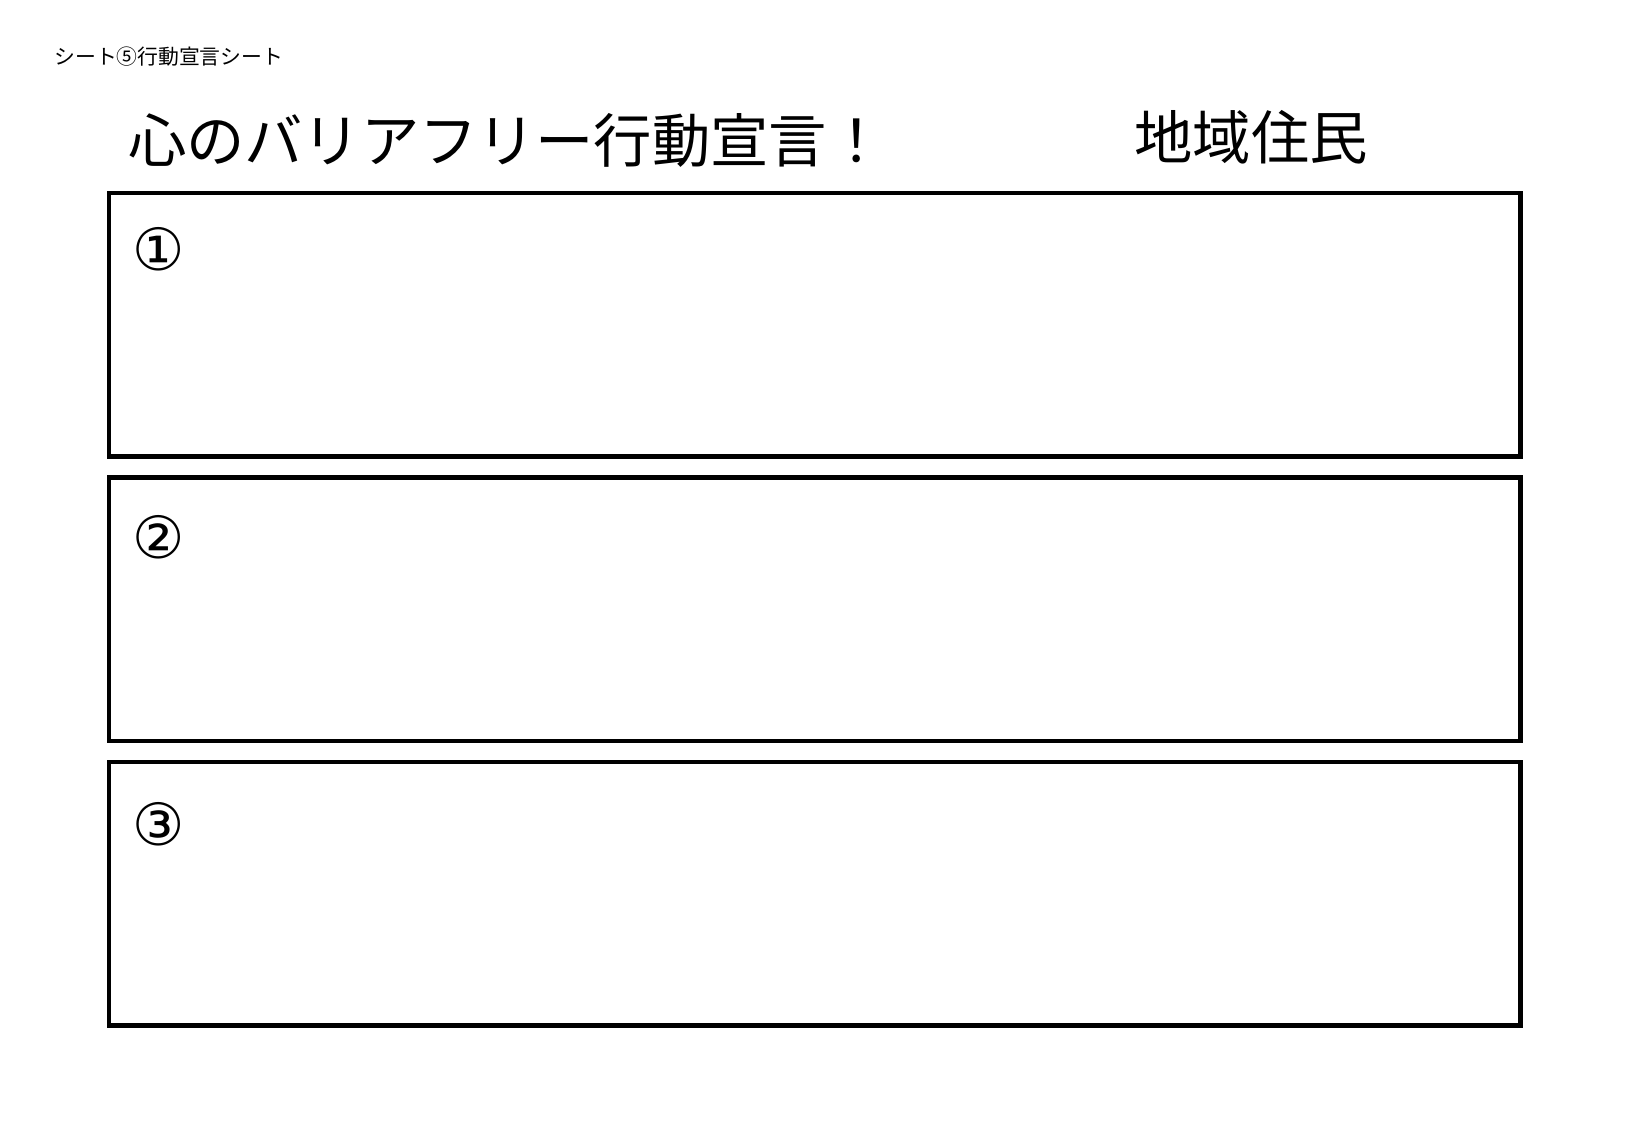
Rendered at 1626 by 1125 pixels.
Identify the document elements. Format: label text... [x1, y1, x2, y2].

text_box ③ [118, 779, 201, 865]
text_box [108, 192, 1521, 458]
text_box 心のバリアフリー行動宣言！ [113, 96, 901, 181]
text_box 地域住民 [1119, 93, 1383, 179]
text_box シート⑤行動宣言シート [39, 36, 298, 77]
text_box [108, 476, 1521, 742]
text_box ② [118, 493, 201, 578]
text_box [108, 761, 1521, 1027]
text_box ① [118, 204, 201, 290]
